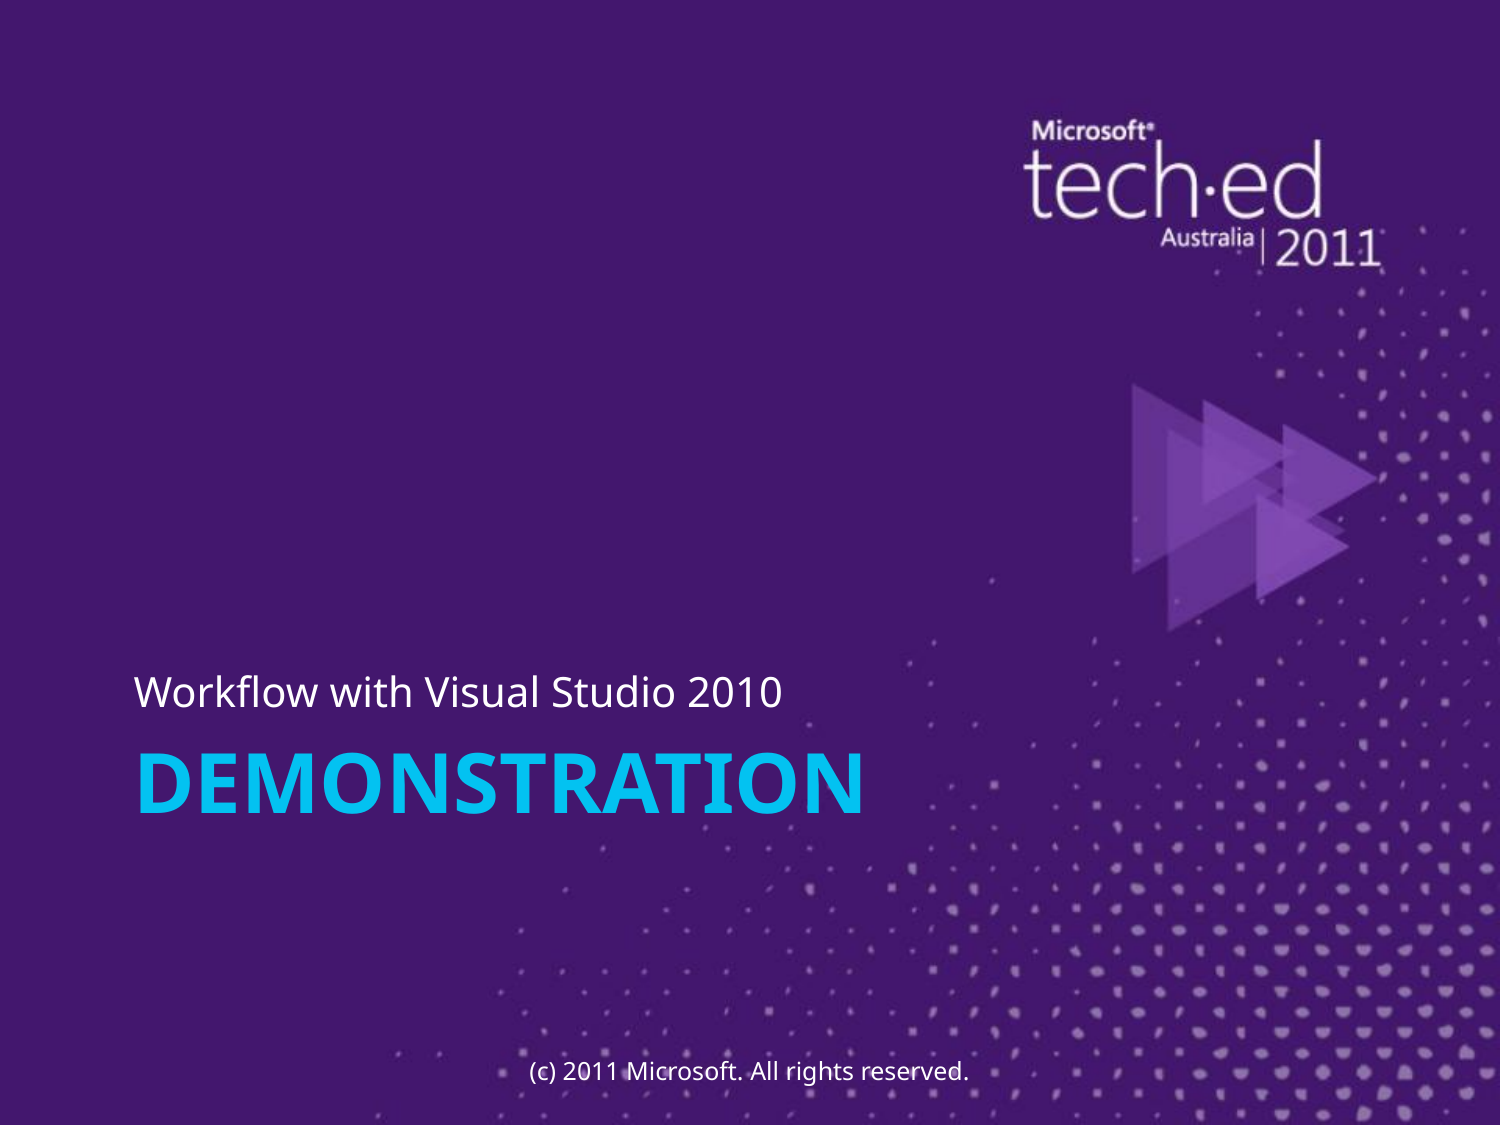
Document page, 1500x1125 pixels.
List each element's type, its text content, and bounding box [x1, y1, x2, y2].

list Workflow with Visual Studio 2010 [118, 476, 1394, 723]
title Demonstration [118, 723, 1394, 947]
footer (c) 2011 Microsoft. All rights reserved. [512, 1042, 988, 1103]
picture [0, 0, 1500, 1125]
